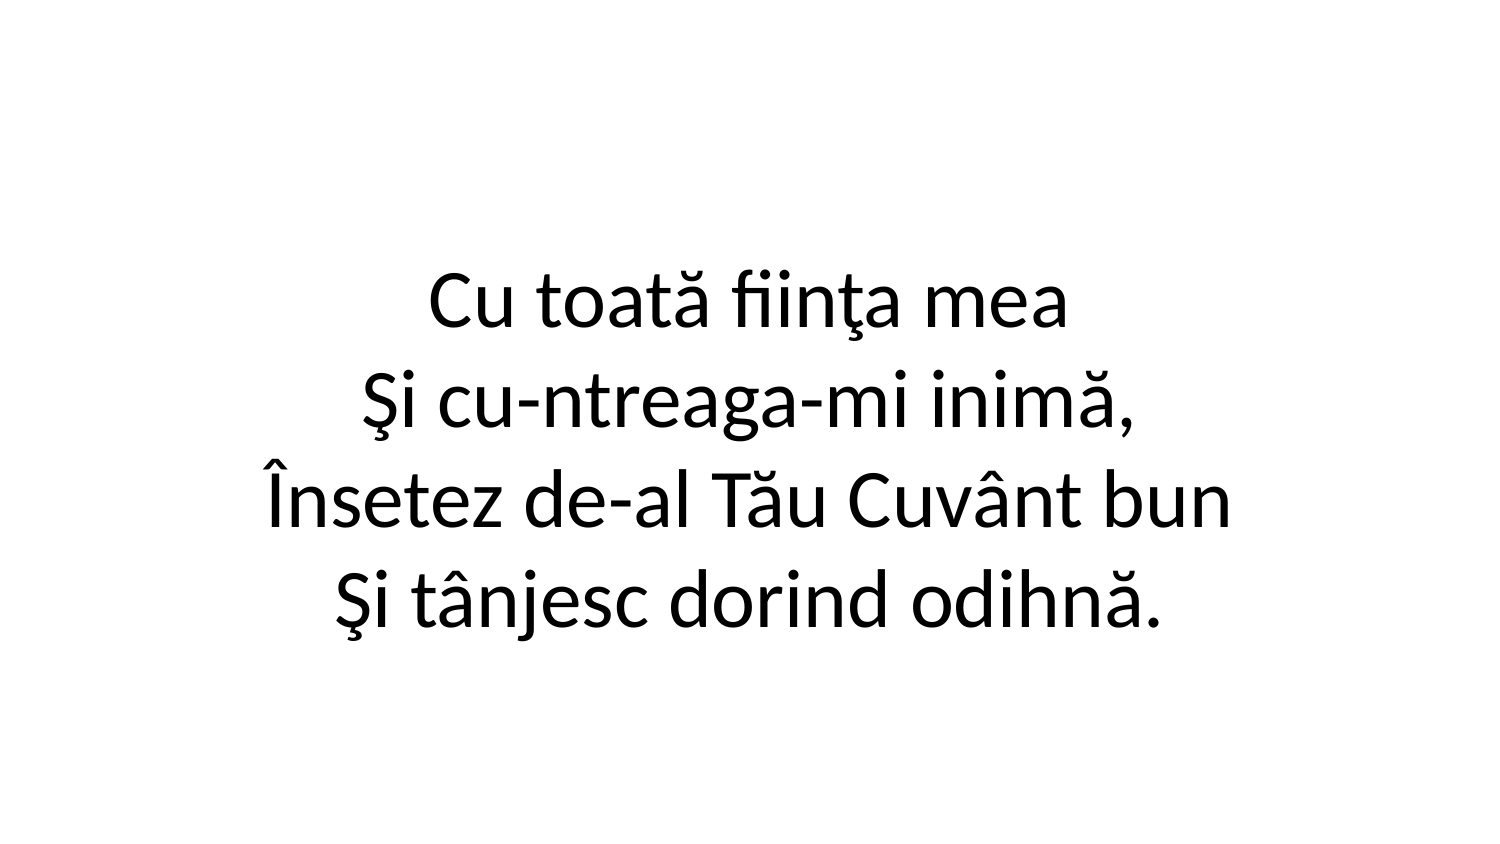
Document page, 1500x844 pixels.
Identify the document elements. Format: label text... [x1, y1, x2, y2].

text_box Cu toată fiinţa mea Şi cu-ntreaga-mi inimă, Însetez de-al Tău Cuvânt bun Şi tânjesc dorind odihnă. [250, 192, 1249, 652]
